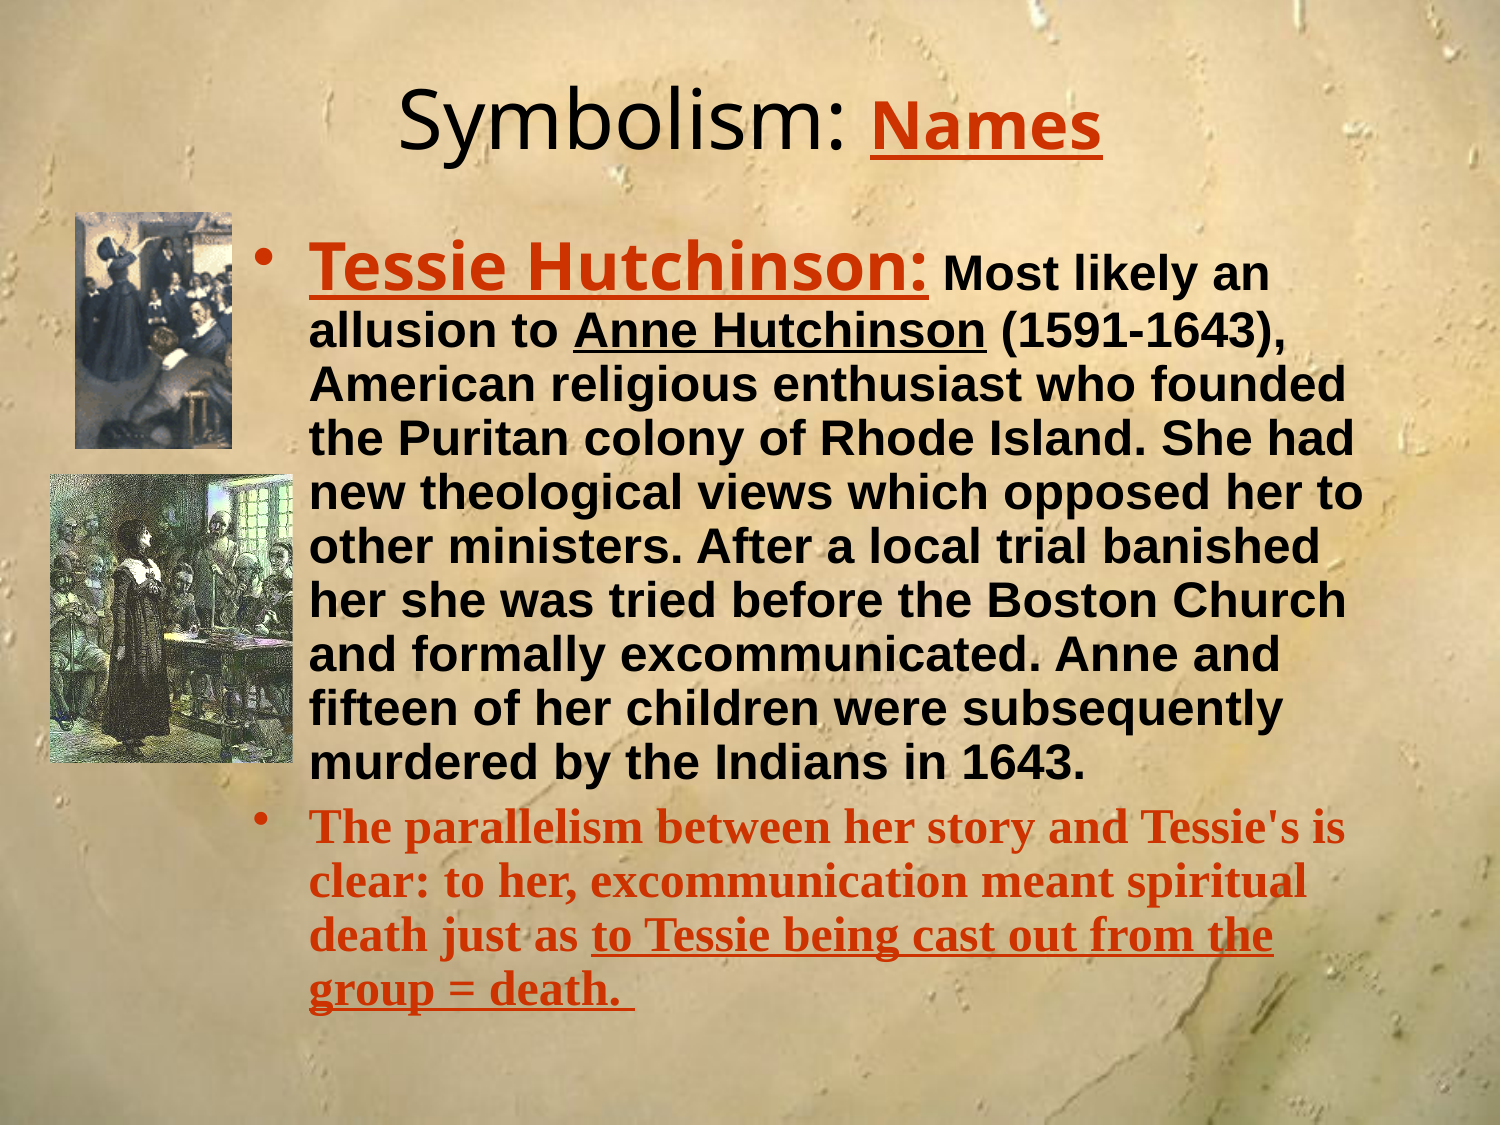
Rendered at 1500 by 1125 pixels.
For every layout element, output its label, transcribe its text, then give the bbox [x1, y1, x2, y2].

title Symbolism: Names [74, 44, 1426, 188]
list Tessie Hutchinson: Most likely an allusion to Anne Hutchinson (1591-1643), American religious enthusiast who founded the Puritan colony of Rhode Island. She had new theological views which opposed her to other ministers. After a local trial banished her she was tried before the Boston Church and formally excommunicated. Anne and fifteen of her children were subsequently murdered by the Indians in 1643. The parallelism between her story and Tessie's is clear: to her, excommunication meant spiritual death just as to Tessie being cast out from the group = death. [237, 224, 1426, 1038]
picture [0, 0, 1500, 1125]
